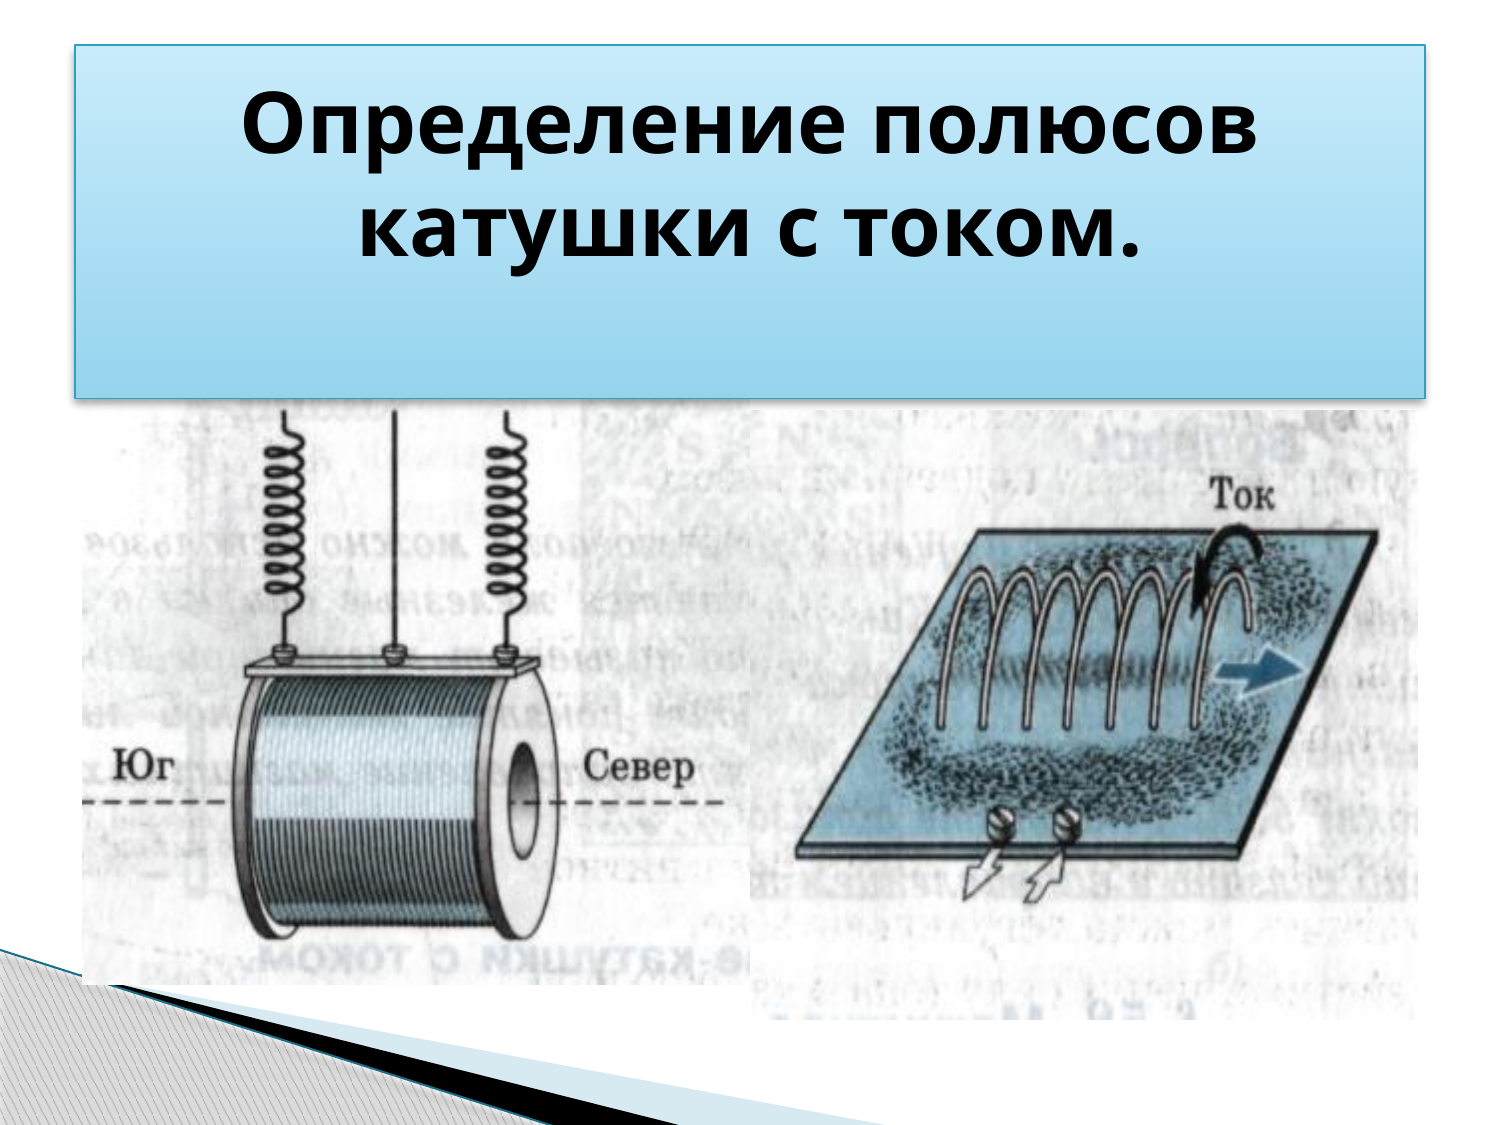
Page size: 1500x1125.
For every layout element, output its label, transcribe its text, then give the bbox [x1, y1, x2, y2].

picture [81, 398, 1419, 1020]
title Определение полюсов катушки с током. [74, 44, 1426, 399]
